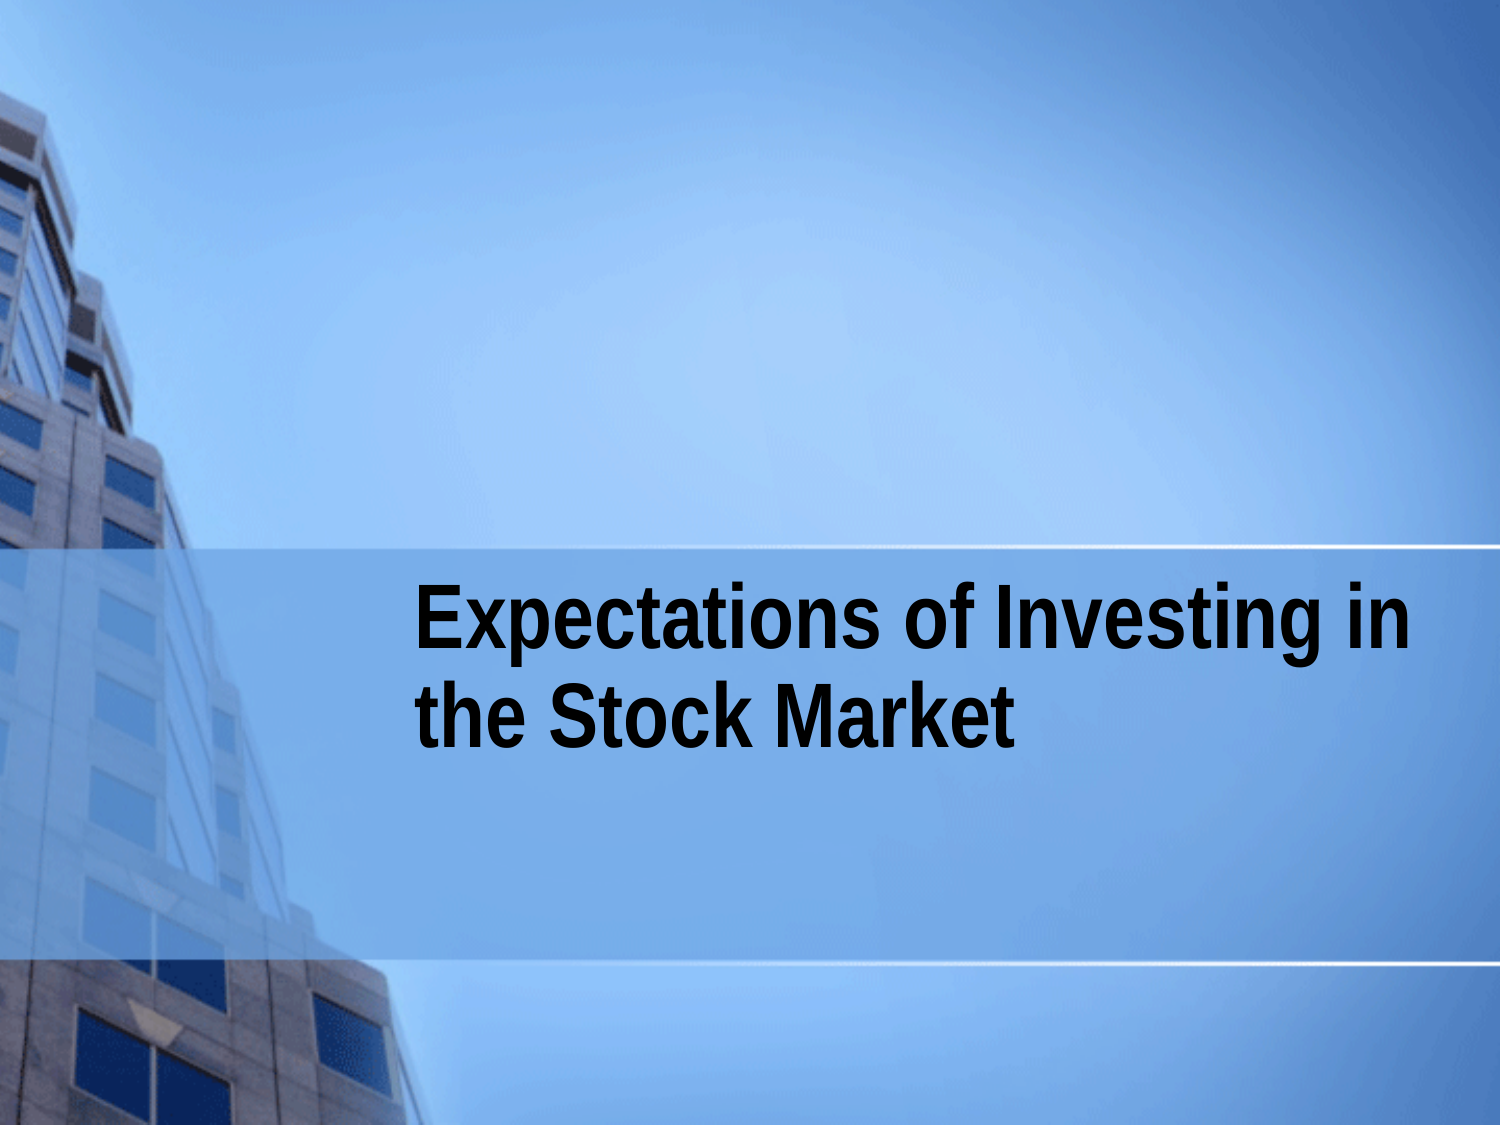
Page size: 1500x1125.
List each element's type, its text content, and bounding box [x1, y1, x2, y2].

picture [0, 0, 1500, 1125]
title Expectations of Investing in the Stock Market [399, 549, 1438, 776]
